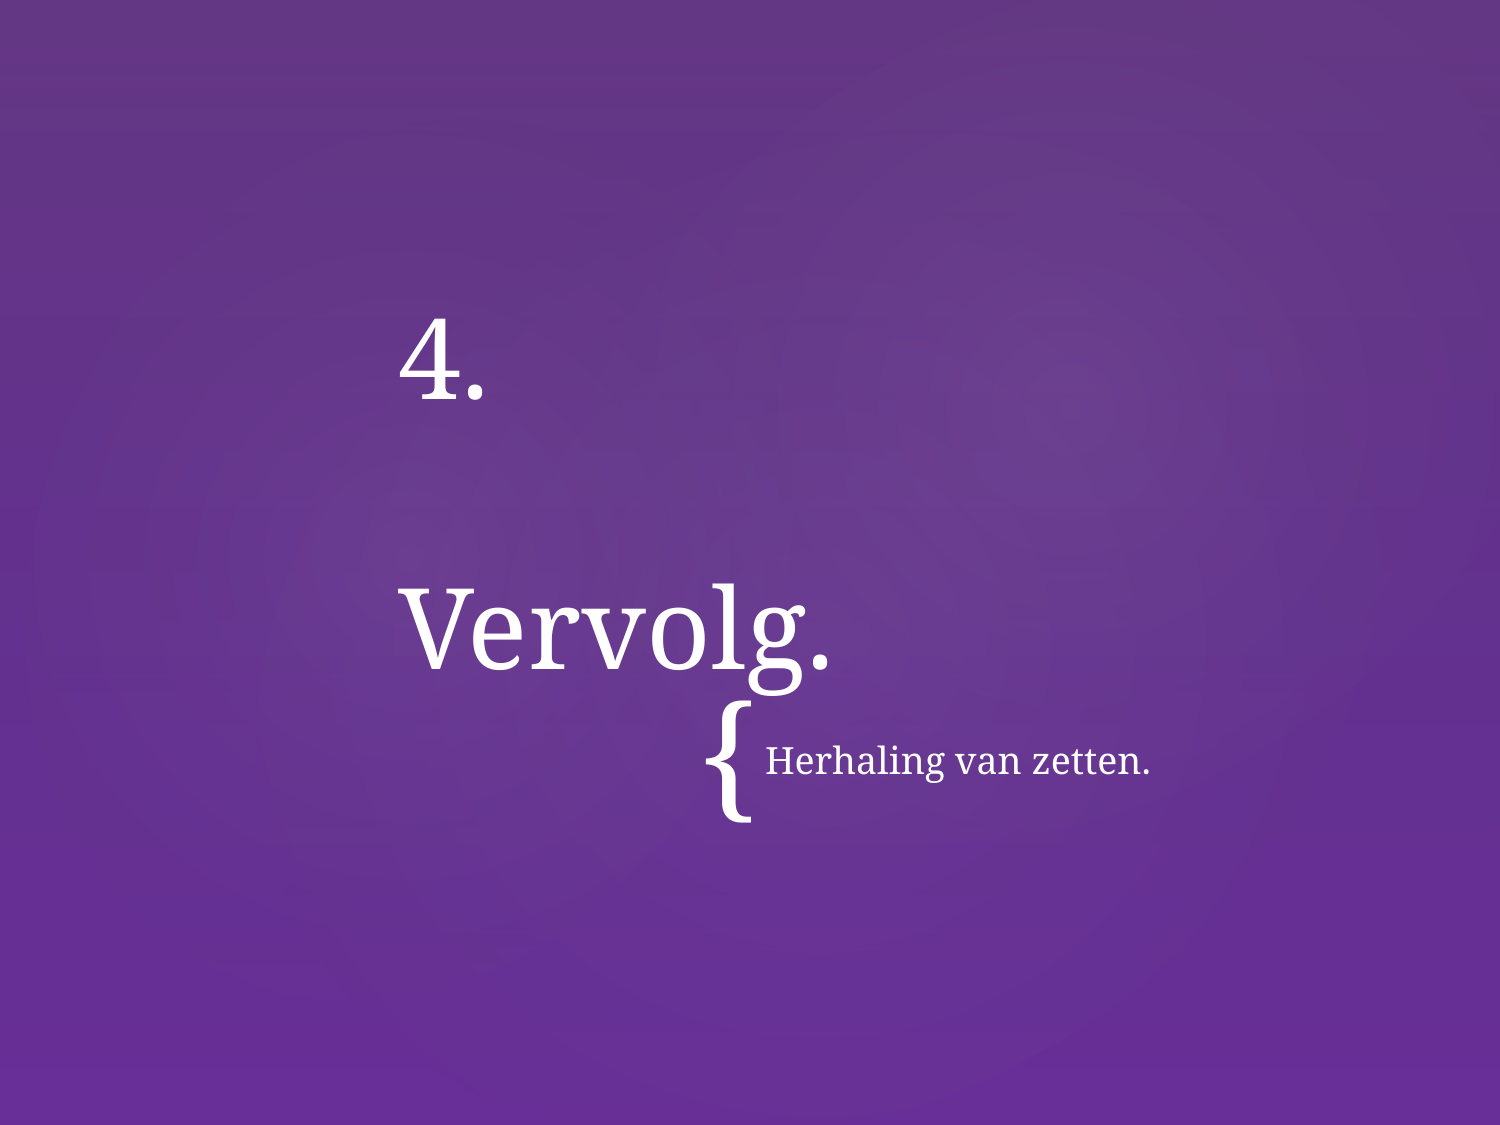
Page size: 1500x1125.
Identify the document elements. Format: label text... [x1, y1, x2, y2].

list Herhaling van zetten. [750, 700, 1363, 820]
title 4. Vervolg. [383, 196, 1374, 700]
